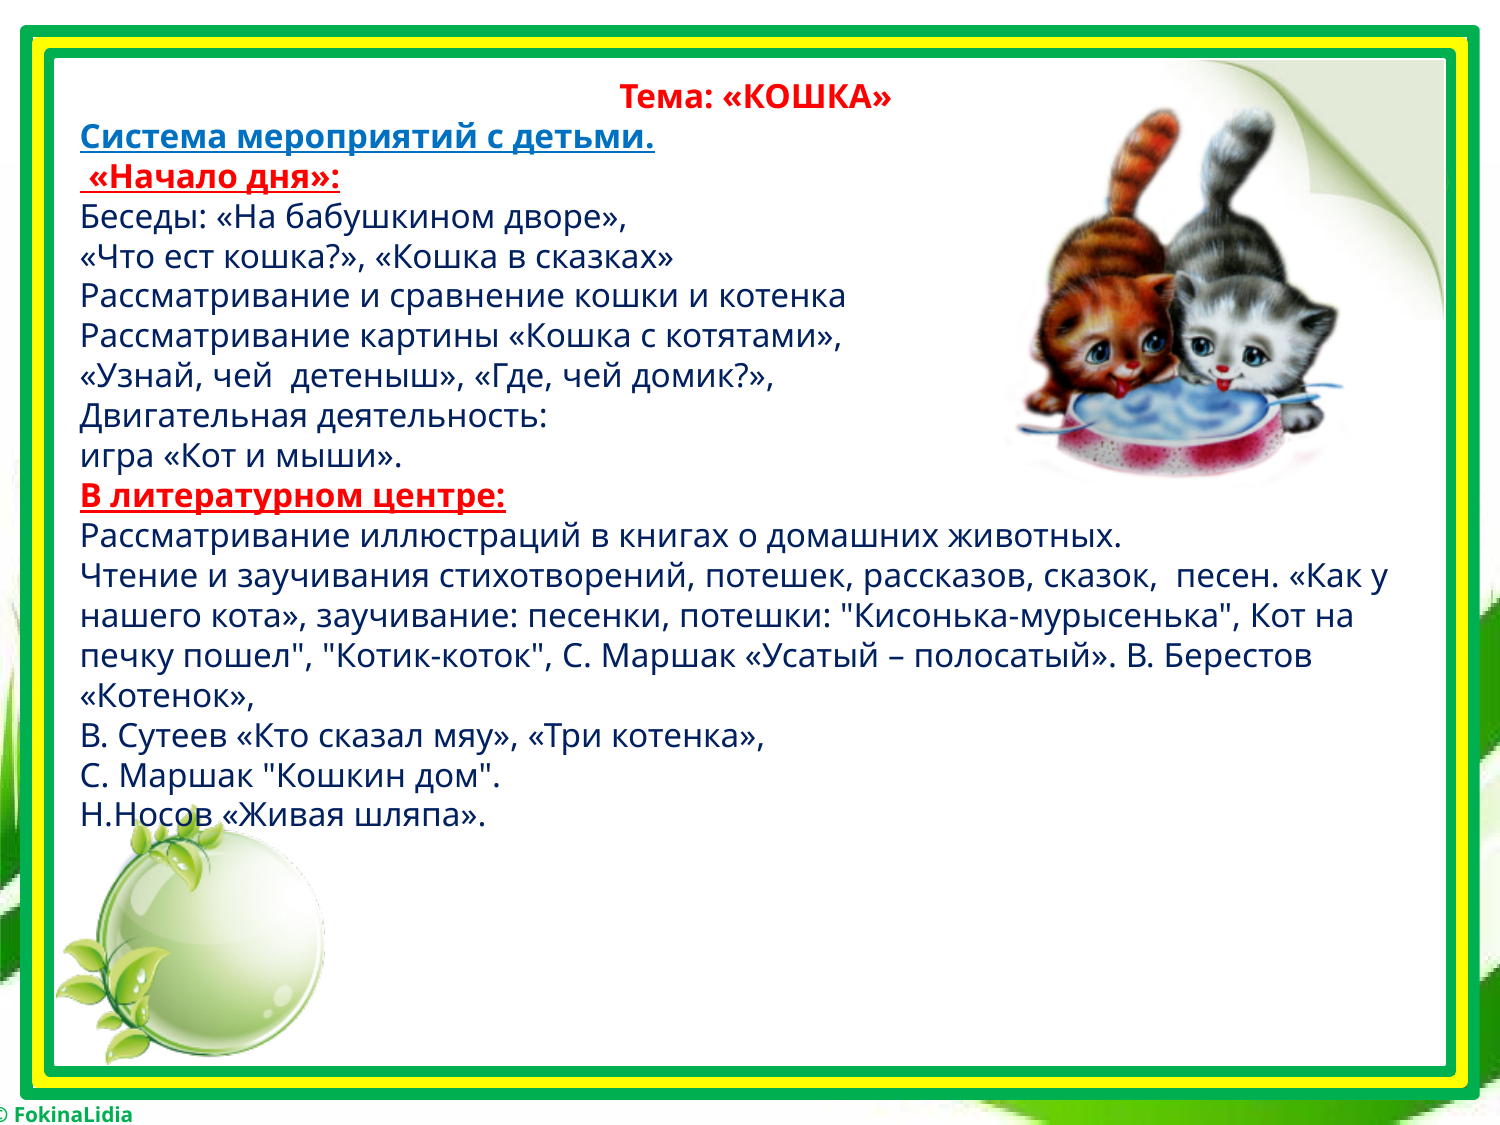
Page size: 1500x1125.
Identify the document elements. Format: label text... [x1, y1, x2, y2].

picture [0, 0, 1500, 1125]
picture [0, 1108, 6, 1121]
text_box Тема: «КОШКА» Система мероприятий с детьми. «Начало дня»: Беседы: «На бабушкином дворе», «Что ест кошка?», «Кошка в сказках» Рассматривание и сравнение кошки и котенка Рассматривание картины «Кошка с котятами», «Узнай, чей детеныш», «Где, чей домик?», Двигательная деятельность: игра «Кот и мыши». В литературном центре: Рассматривание иллюстраций в книгах о домашних животных. Чтение и заучивания стихотворений, потешек, рассказов, сказок, песен. «Как у нашего кота», заучивание: песенки, потешки: "Кисонька-мурысенька", Кот на печку пошел", "Котик-коток", С. Маршак «Усатый – полосатый». В. Берестов «Котенок», В. Сутеев «Кто сказал мяу», «Три котенка», С. Маршак "Кошкин дом". Н.Носов «Живая шляпа». [64, 67, 1447, 841]
